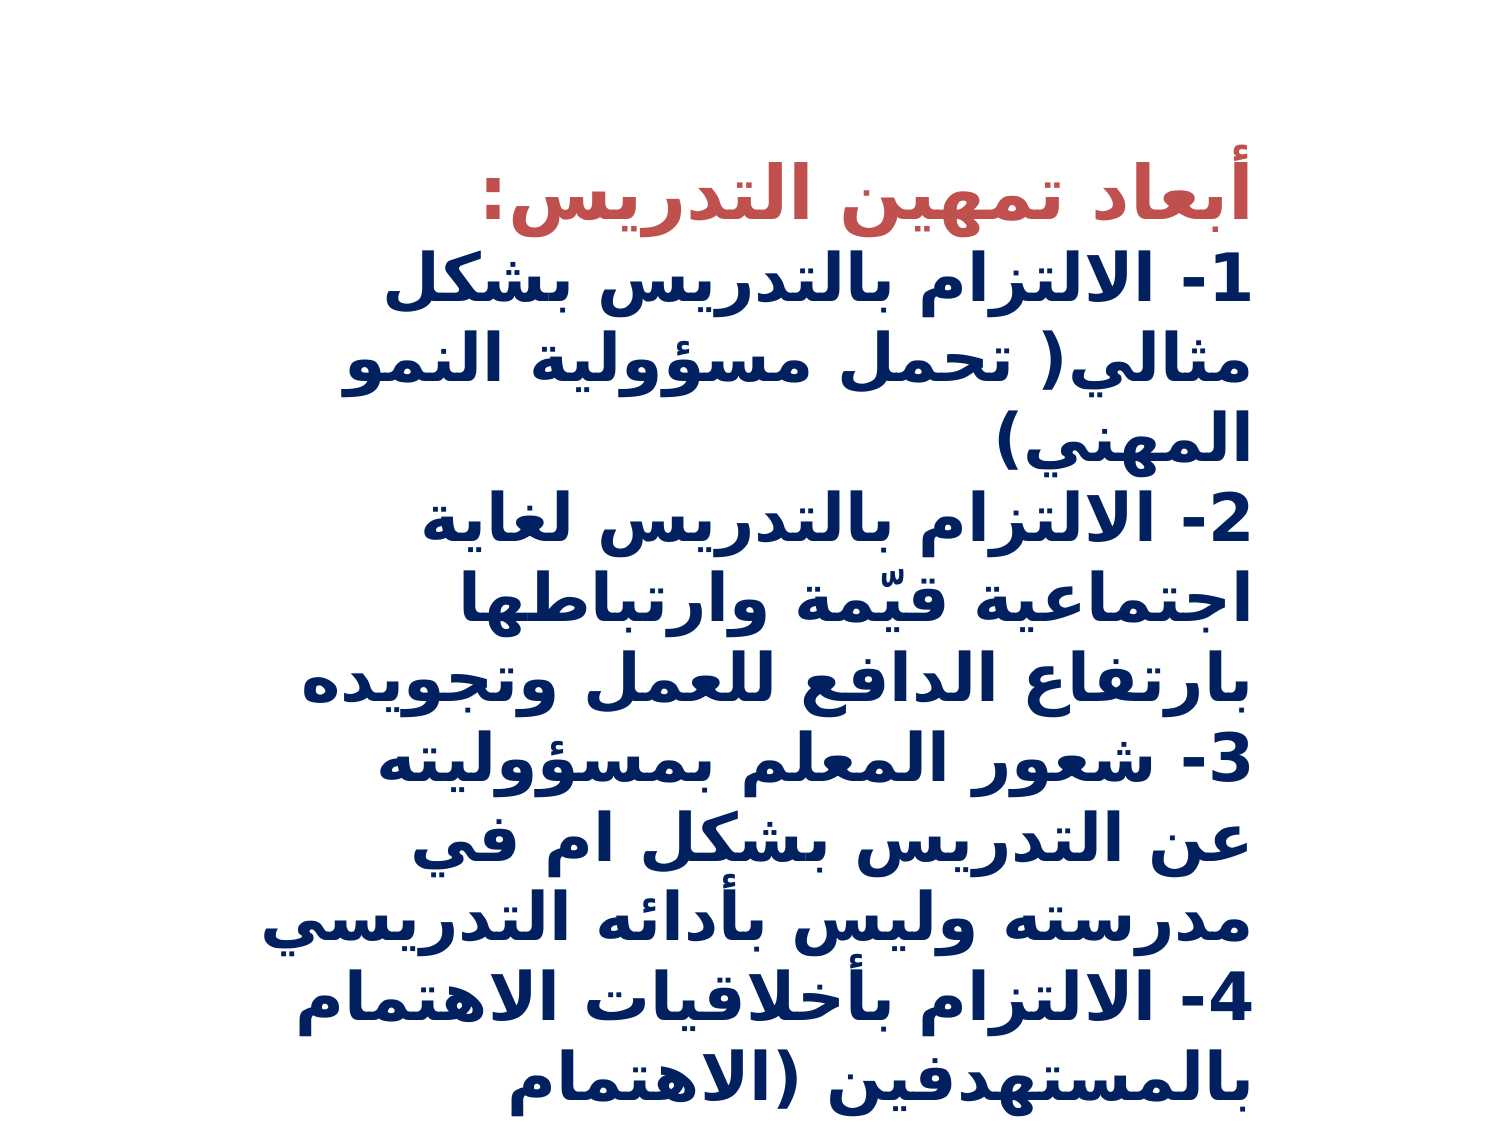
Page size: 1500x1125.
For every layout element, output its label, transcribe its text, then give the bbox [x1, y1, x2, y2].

text_box أبعاد تمهين التدريس: 1- الالتزام بالتدريس بشكل مثالي( تحمل مسؤولية النمو المهني) 2- الالتزام بالتدريس لغاية اجتماعية قيّمة وارتباطها بارتفاع الدافع للعمل وتجويده 3- شعور المعلم بمسؤوليته عن التدريس بشكل ام في مدرسته وليس بأدائه التدريسي 4- الالتزام بأخلاقيات الاهتمام بالمستهدفين (الاهتمام بالانسان بشكل متكامل) [242, 137, 1270, 1125]
